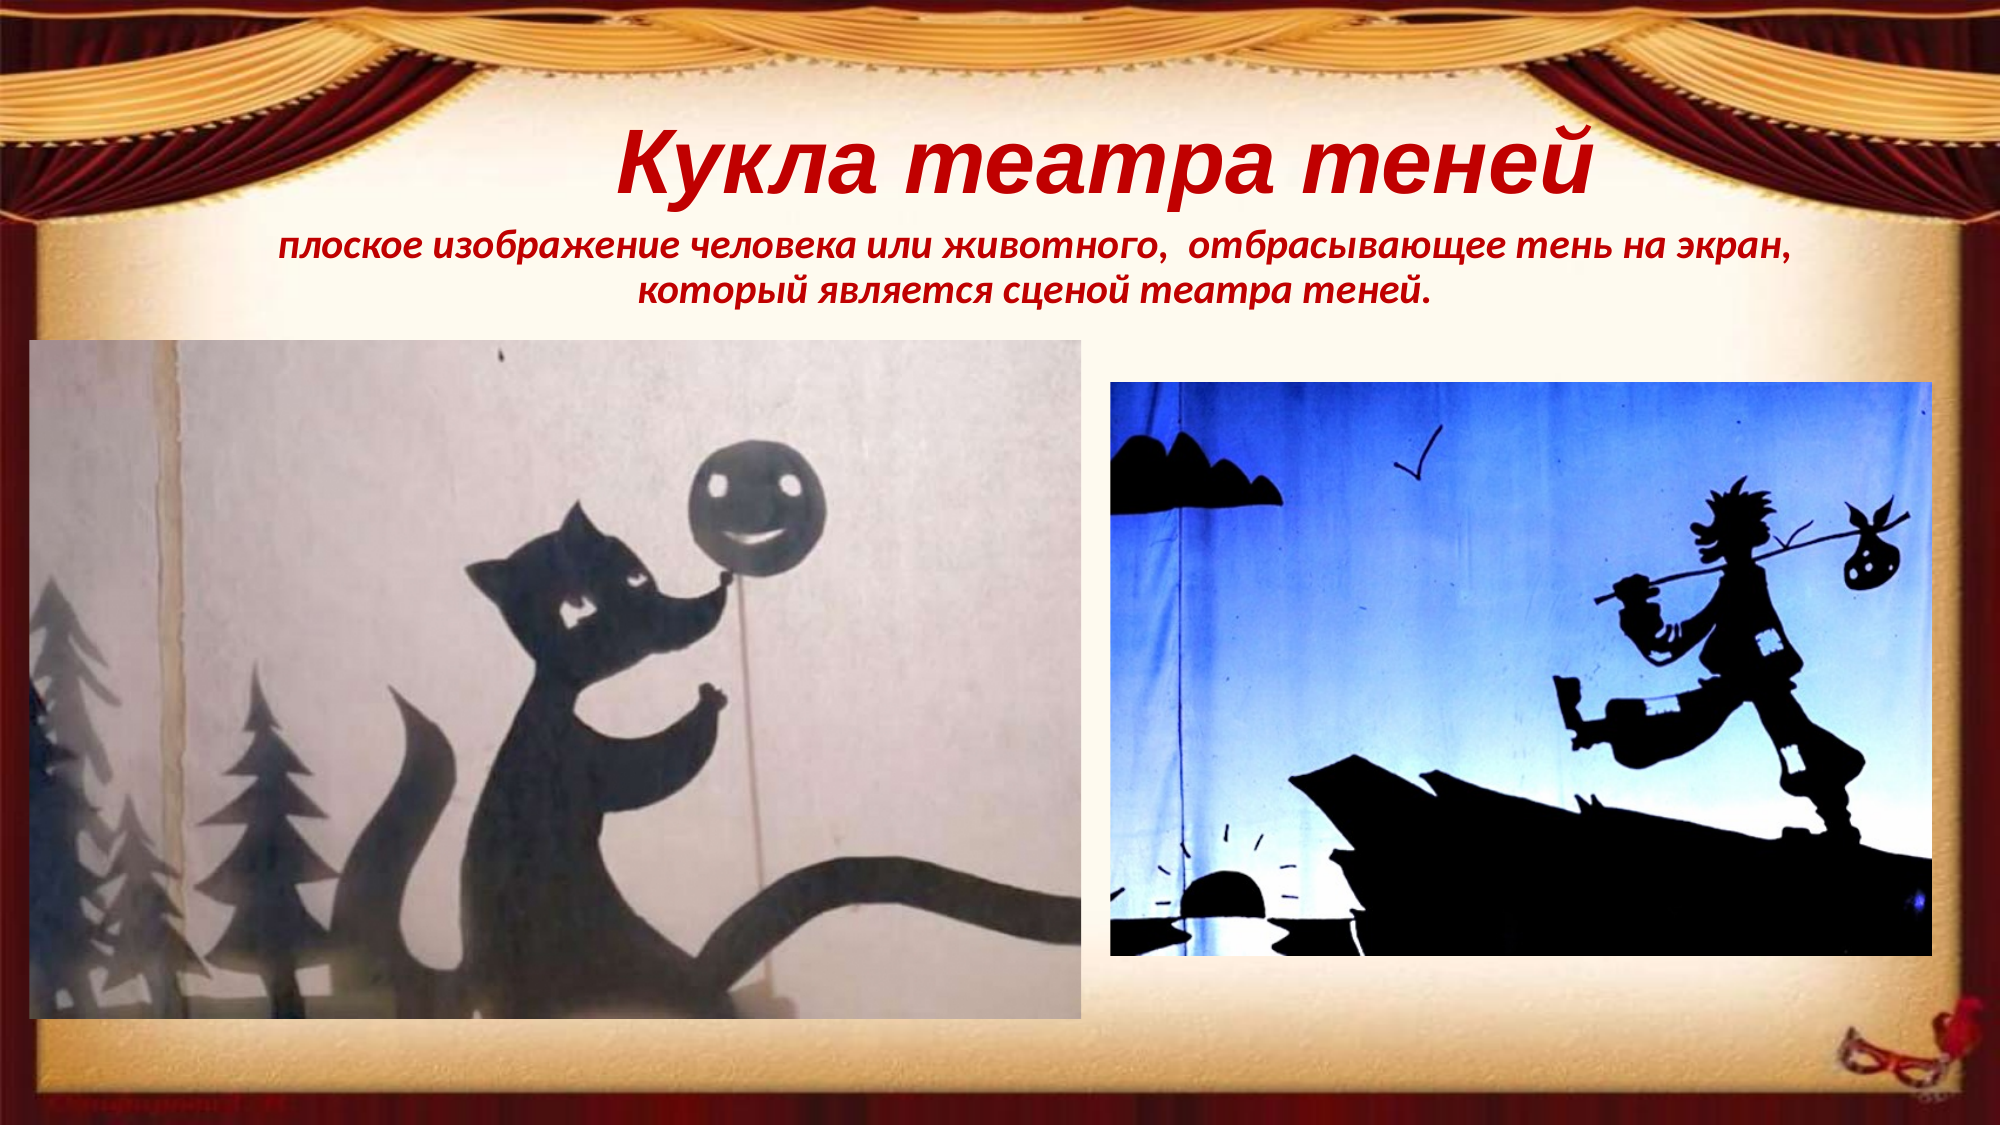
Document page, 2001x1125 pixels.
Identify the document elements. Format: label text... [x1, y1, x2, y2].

picture [0, 0, 2000, 1125]
list плоское изображение человека или животного, отбрасывающее тень на экран, который является сценой театра теней. [223, 214, 1847, 599]
title Кукла театра теней [126, 75, 1827, 252]
